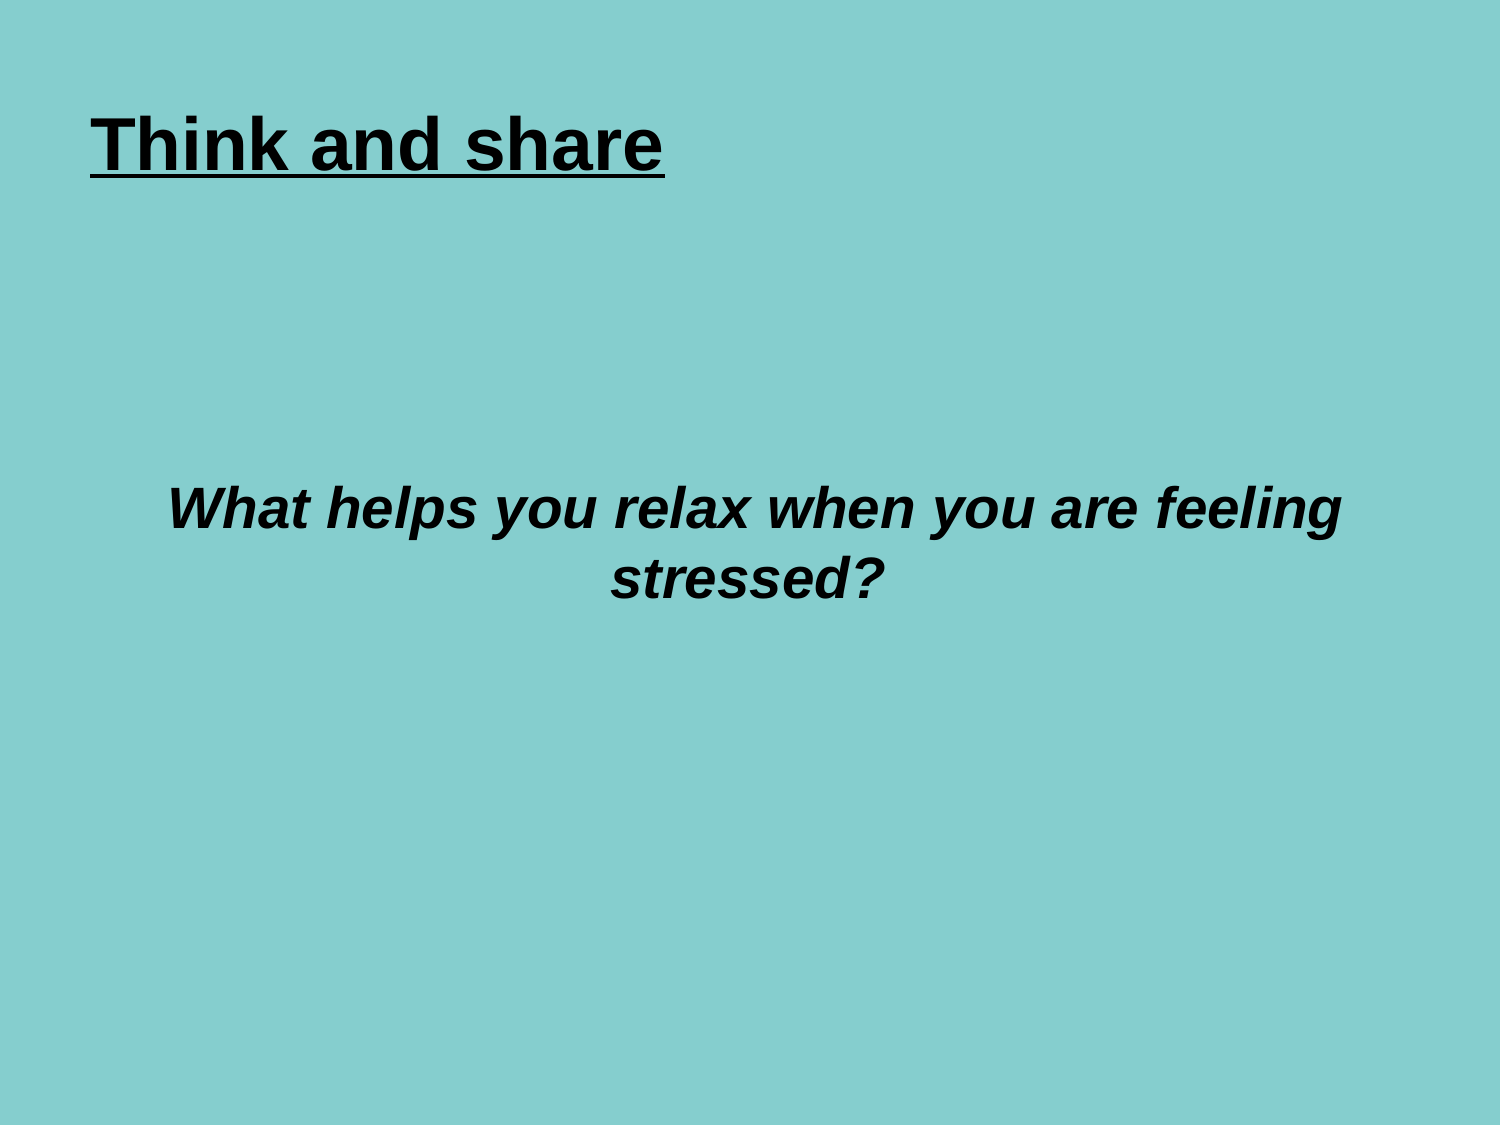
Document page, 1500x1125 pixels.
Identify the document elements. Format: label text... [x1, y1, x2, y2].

text_box Think and share [74, 87, 1438, 288]
title What helps you relax when you are feeling stressed? [75, 462, 1438, 663]
